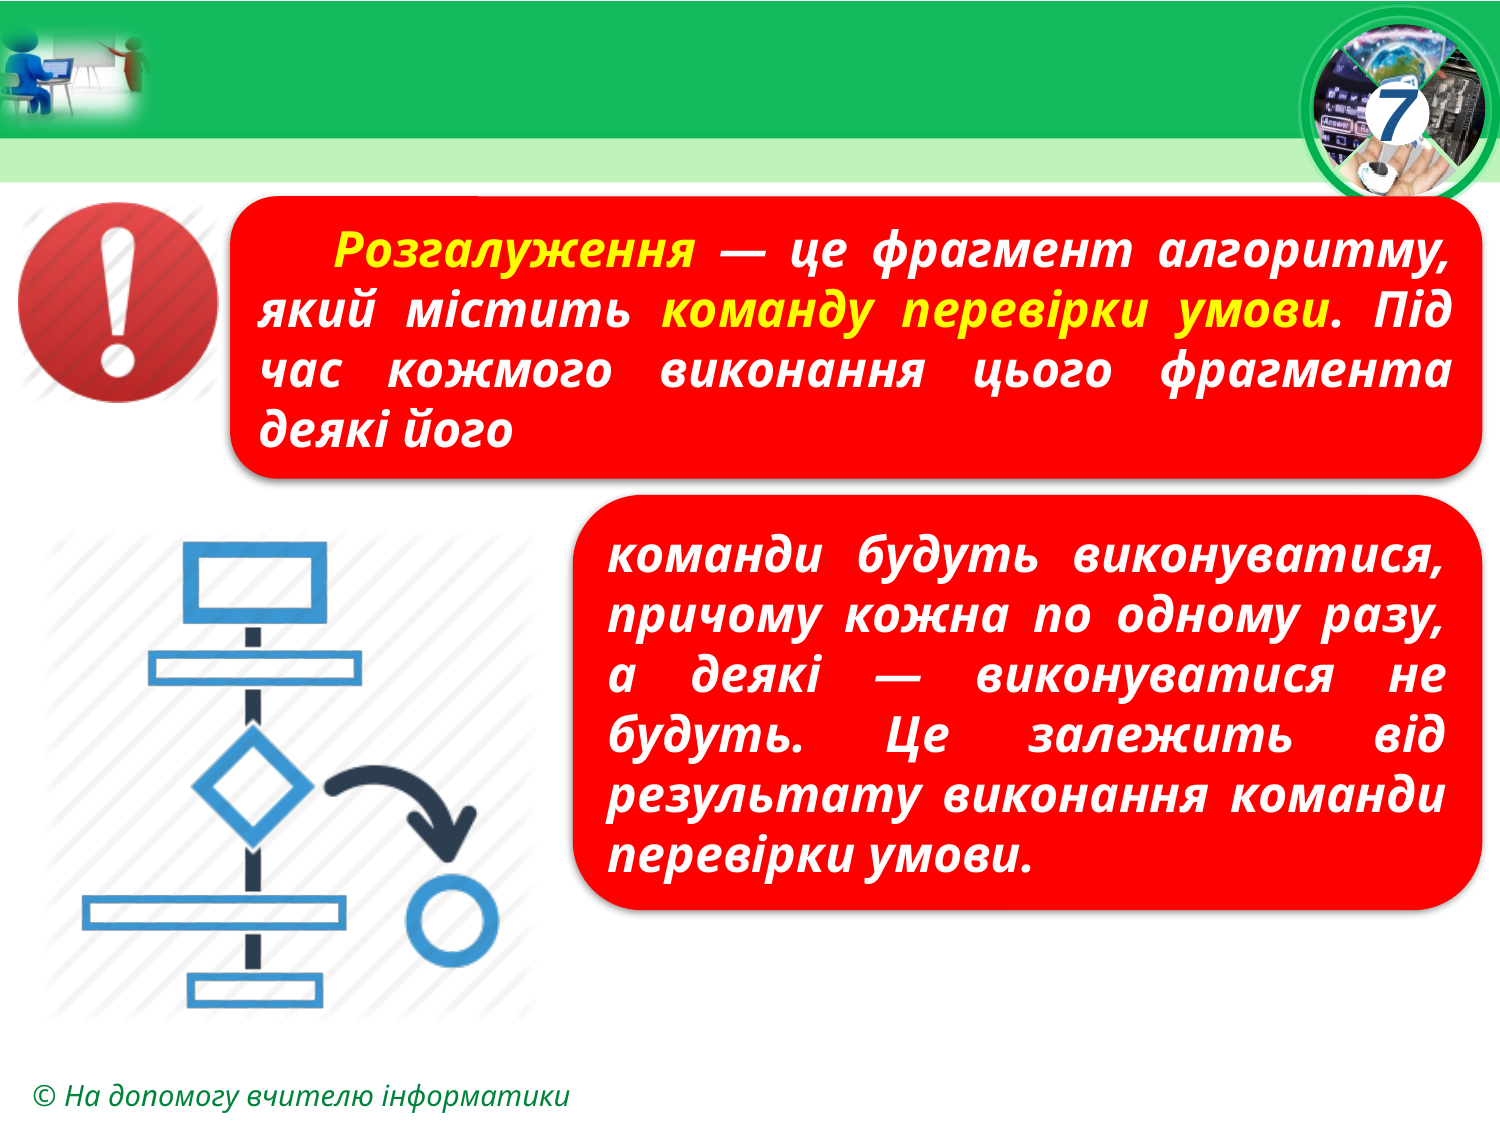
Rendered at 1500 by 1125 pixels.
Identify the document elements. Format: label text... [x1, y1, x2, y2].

picture [18, 202, 219, 403]
picture [1338, 135, 1457, 196]
picture [40, 526, 537, 1024]
text_box команди будуть виконуватися, причому кожна по одному разу, а деякі — виконуватися не будуть. Це залежить від результату виконання команди перевірки умови. [572, 494, 1483, 911]
picture [0, 16, 160, 142]
text_box Розгалуження — це фрагмент алгоритму, який містить команду перевірки умови. Під час кожмого виконання цього фрагмента деякі його [230, 196, 1483, 479]
picture [1313, 24, 1486, 169]
